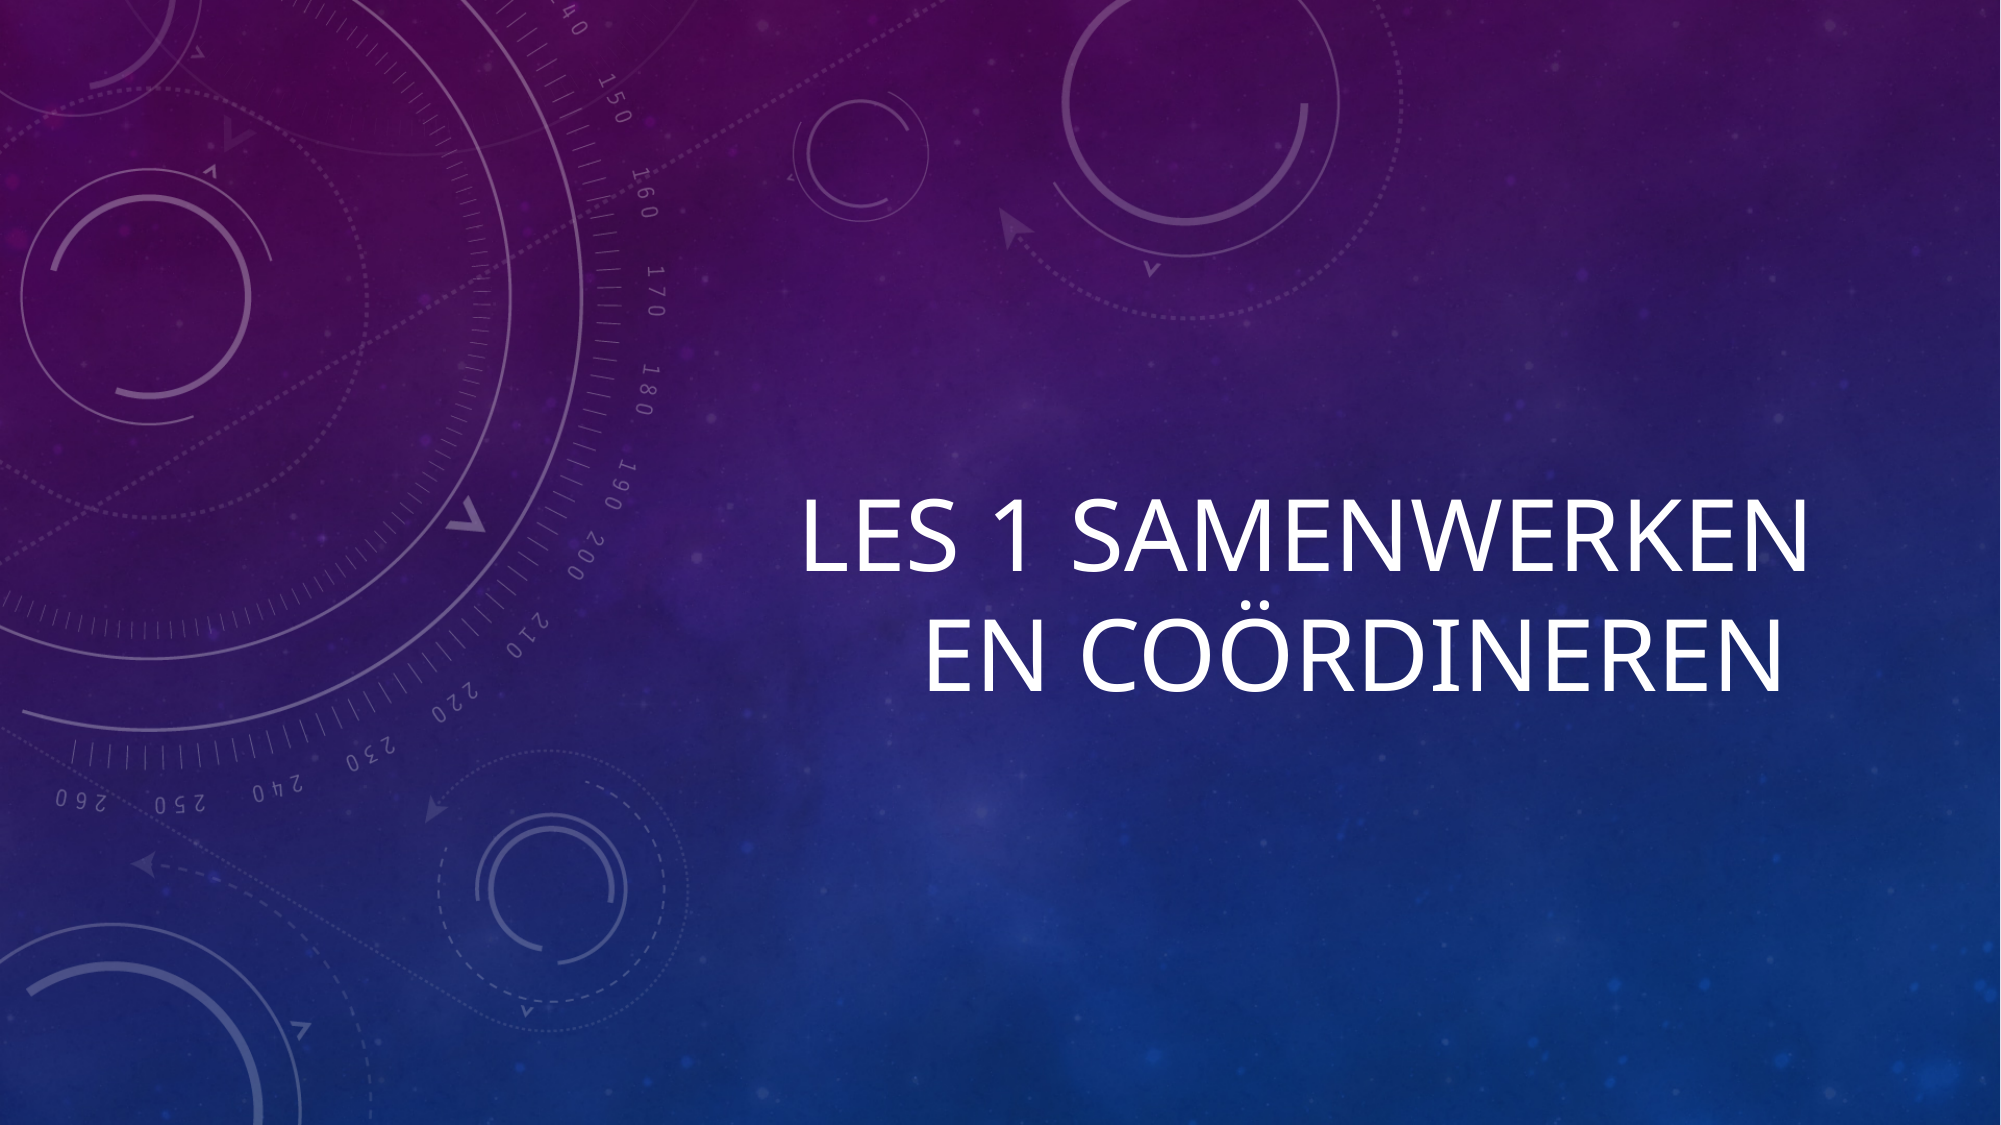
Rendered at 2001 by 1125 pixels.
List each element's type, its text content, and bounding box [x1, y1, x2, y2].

picture [0, 0, 2001, 1125]
title Les 1 samenwerken en coördineren [650, 322, 1831, 720]
